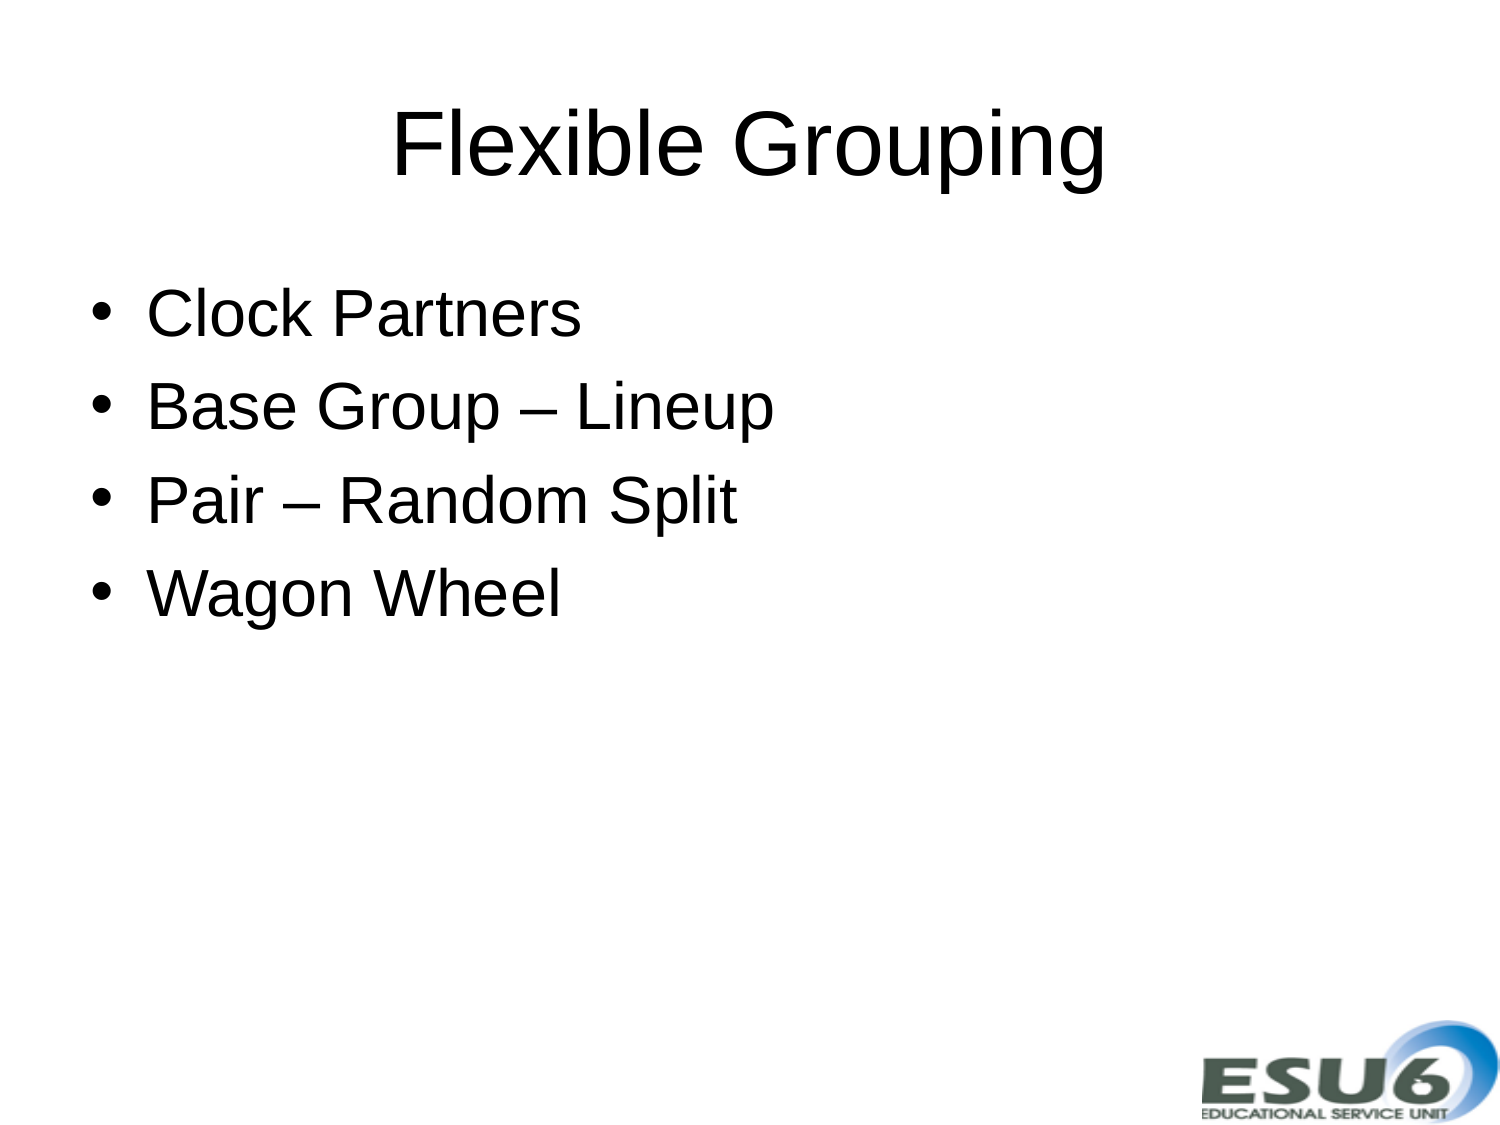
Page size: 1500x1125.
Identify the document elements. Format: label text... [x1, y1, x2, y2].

title Flexible Grouping [75, 45, 1425, 233]
list Clock Partners Base Group – Lineup Pair – Random Split Wagon Wheel [75, 262, 1425, 1005]
picture [1202, 1020, 1500, 1125]
